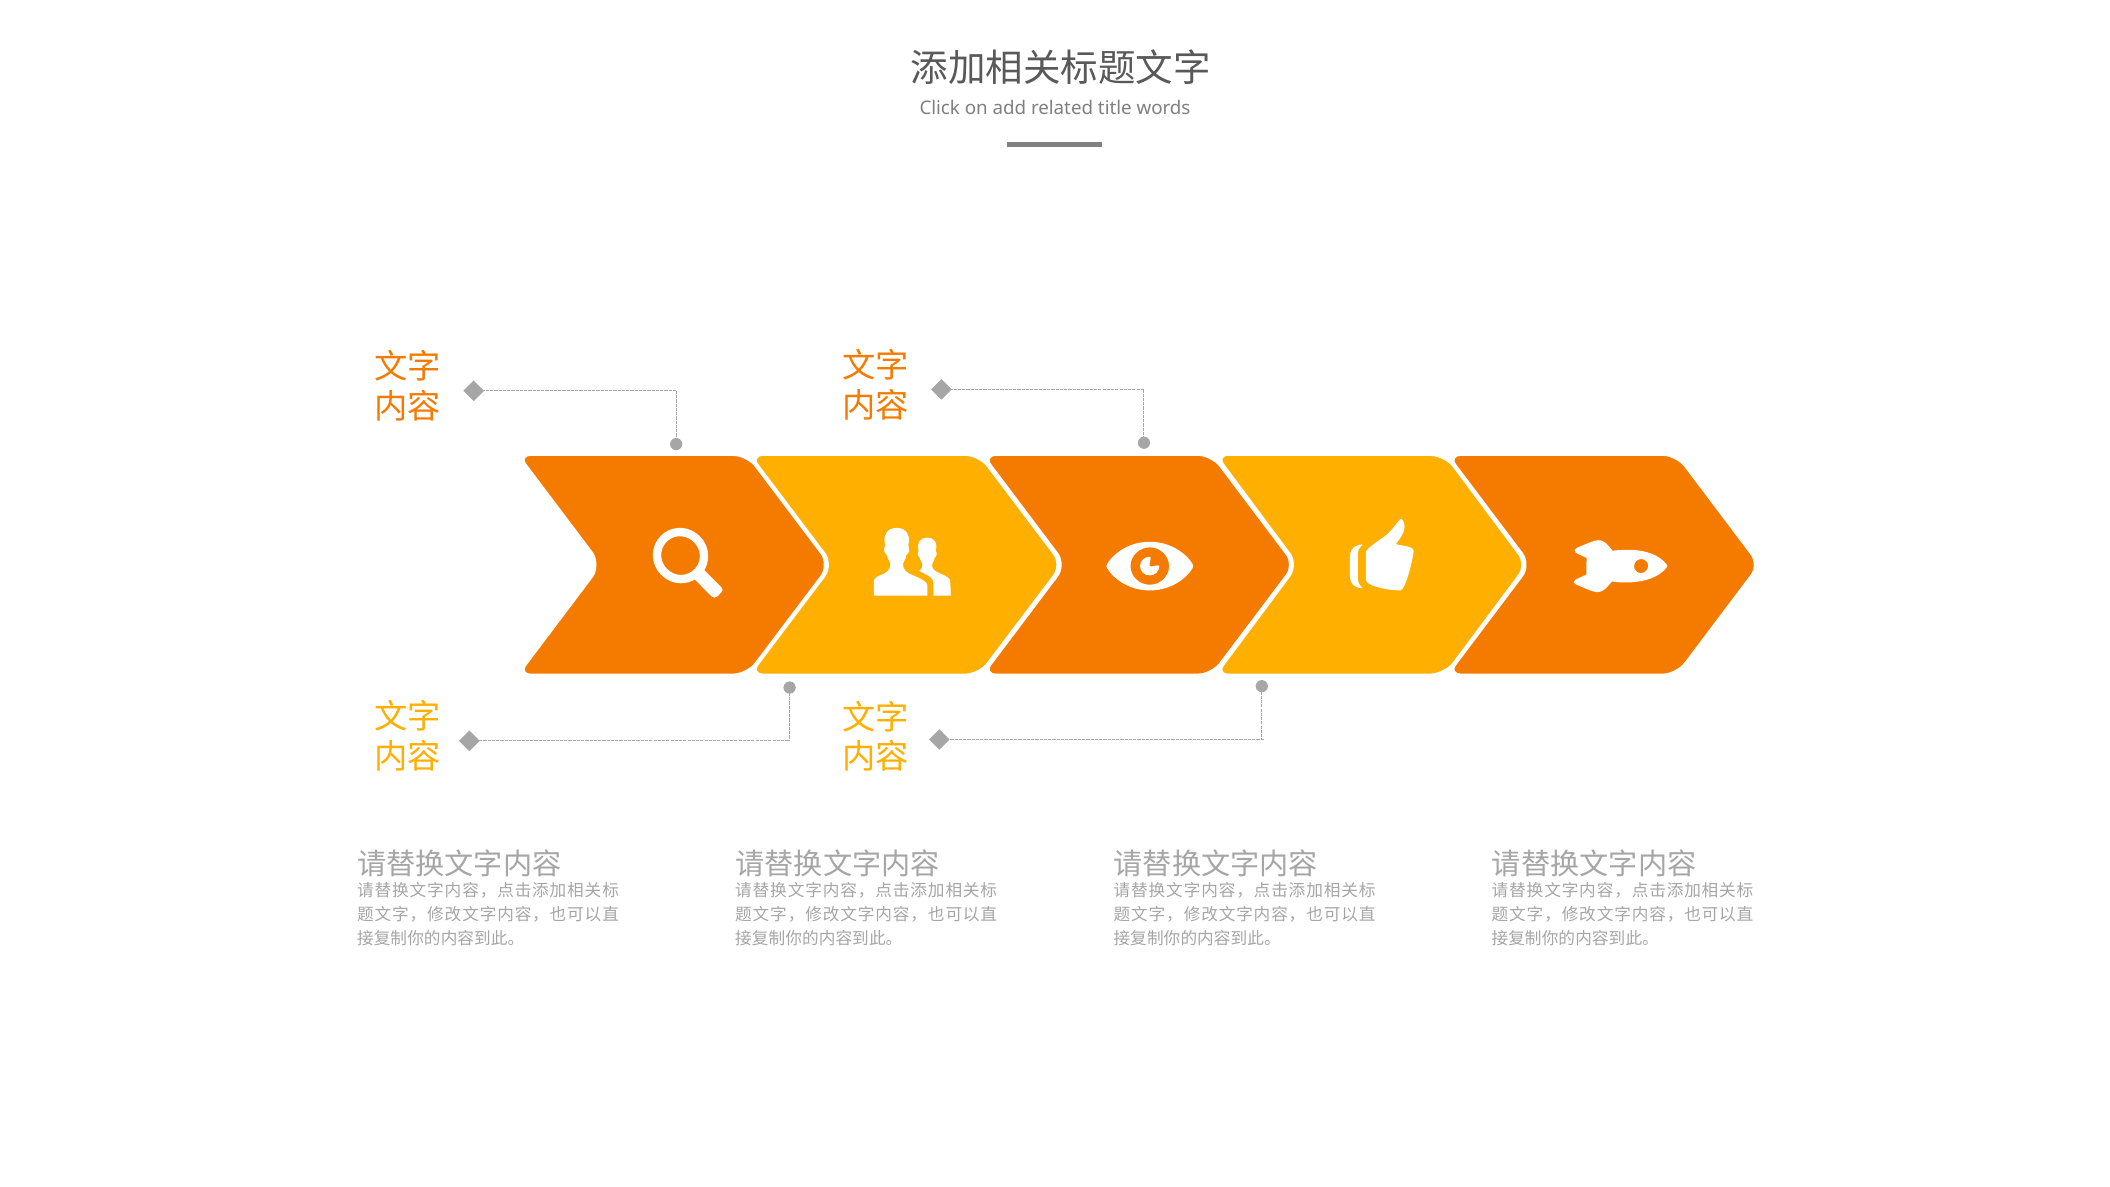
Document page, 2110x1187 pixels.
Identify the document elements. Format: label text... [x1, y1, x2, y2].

text_box 请替换文字内容，点击添加相关标题文字，修改文字内容，也可以直接复制你的内容到此。 [735, 876, 998, 948]
text_box Click on add related title words [877, 89, 1232, 124]
text_box 添加相关标题文字 [877, 37, 1245, 95]
text_box 文字内容 [366, 345, 449, 426]
text_box 请替换文字内容，点击添加相关标题文字，修改文字内容，也可以直接复制你的内容到此。 [1491, 876, 1754, 948]
text_box 文字内容 [834, 343, 917, 424]
text_box 请替换文字内容，点击添加相关标题文字，修改文字内容，也可以直接复制你的内容到此。 [357, 876, 620, 948]
text_box 请替换文字内容 [735, 838, 948, 876]
text_box 文字内容 [366, 695, 449, 775]
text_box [520, 454, 1757, 676]
text_box 请替换文字内容 [357, 838, 570, 876]
text_box 文字内容 [834, 695, 917, 776]
text_box 请替换文字内容 [1491, 838, 1704, 876]
text_box 请替换文字内容 [1113, 838, 1326, 876]
text_box 请替换文字内容，点击添加相关标题文字，修改文字内容，也可以直接复制你的内容到此。 [1113, 876, 1376, 948]
